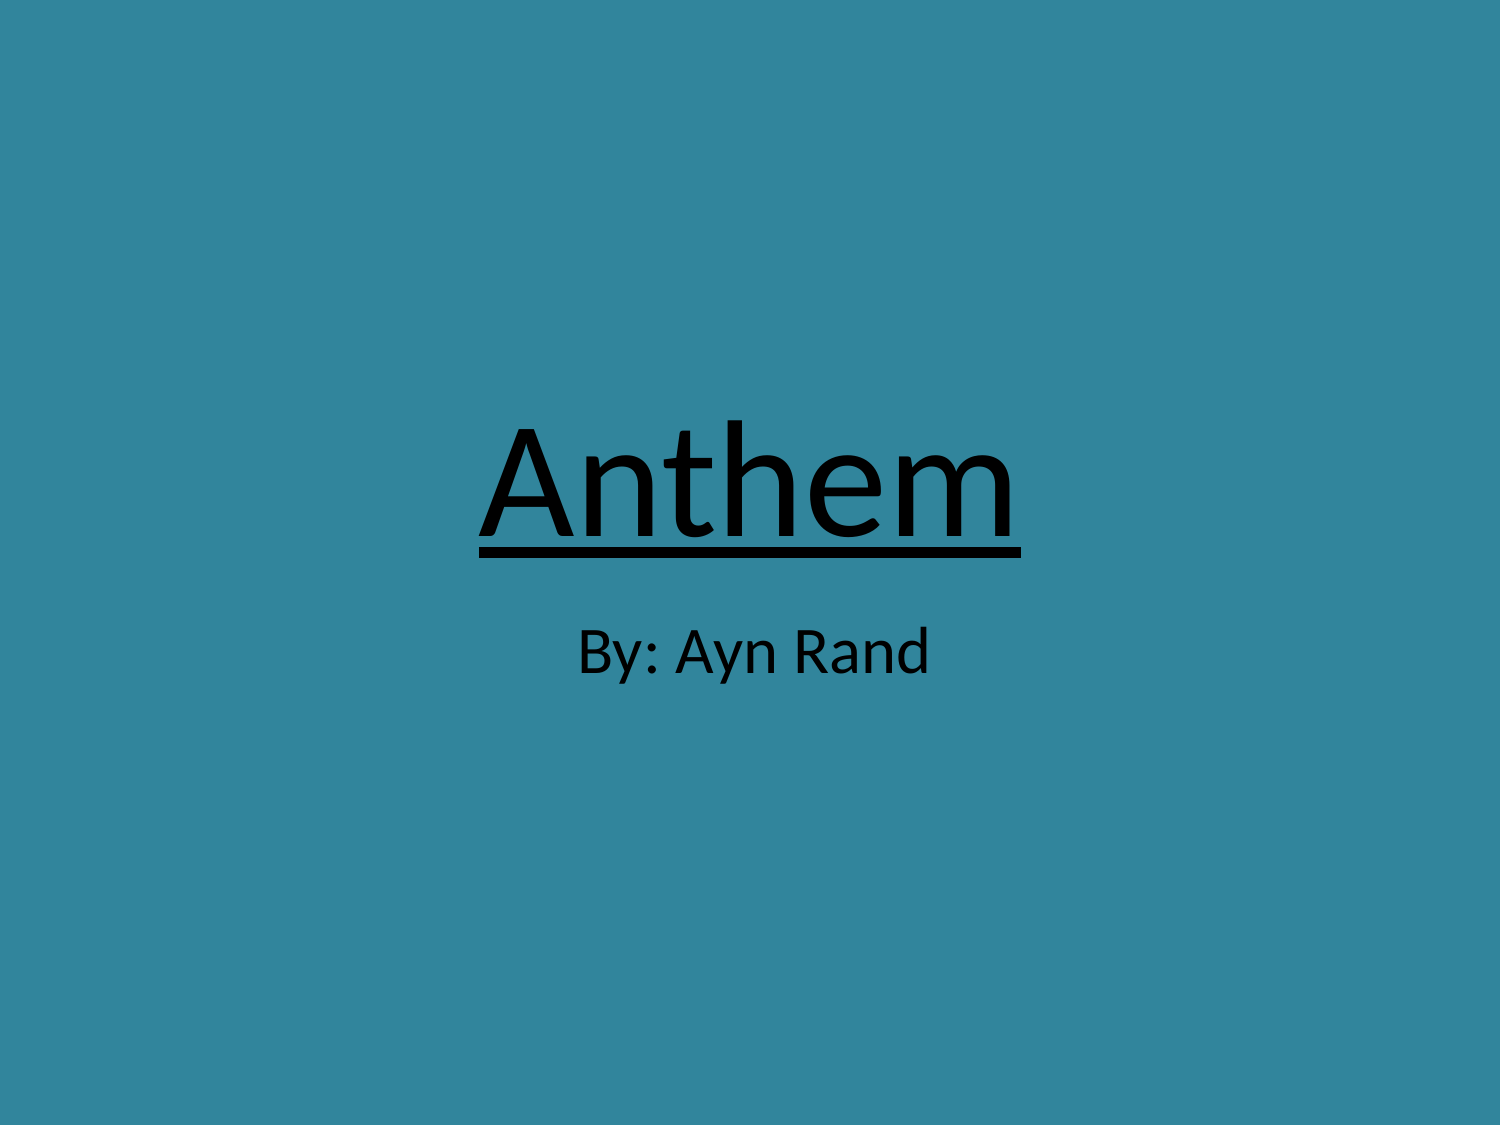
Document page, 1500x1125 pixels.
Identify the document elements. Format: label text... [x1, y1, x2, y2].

title Anthem [112, 349, 1388, 591]
text_box By: Ayn Rand [562, 599, 950, 695]
